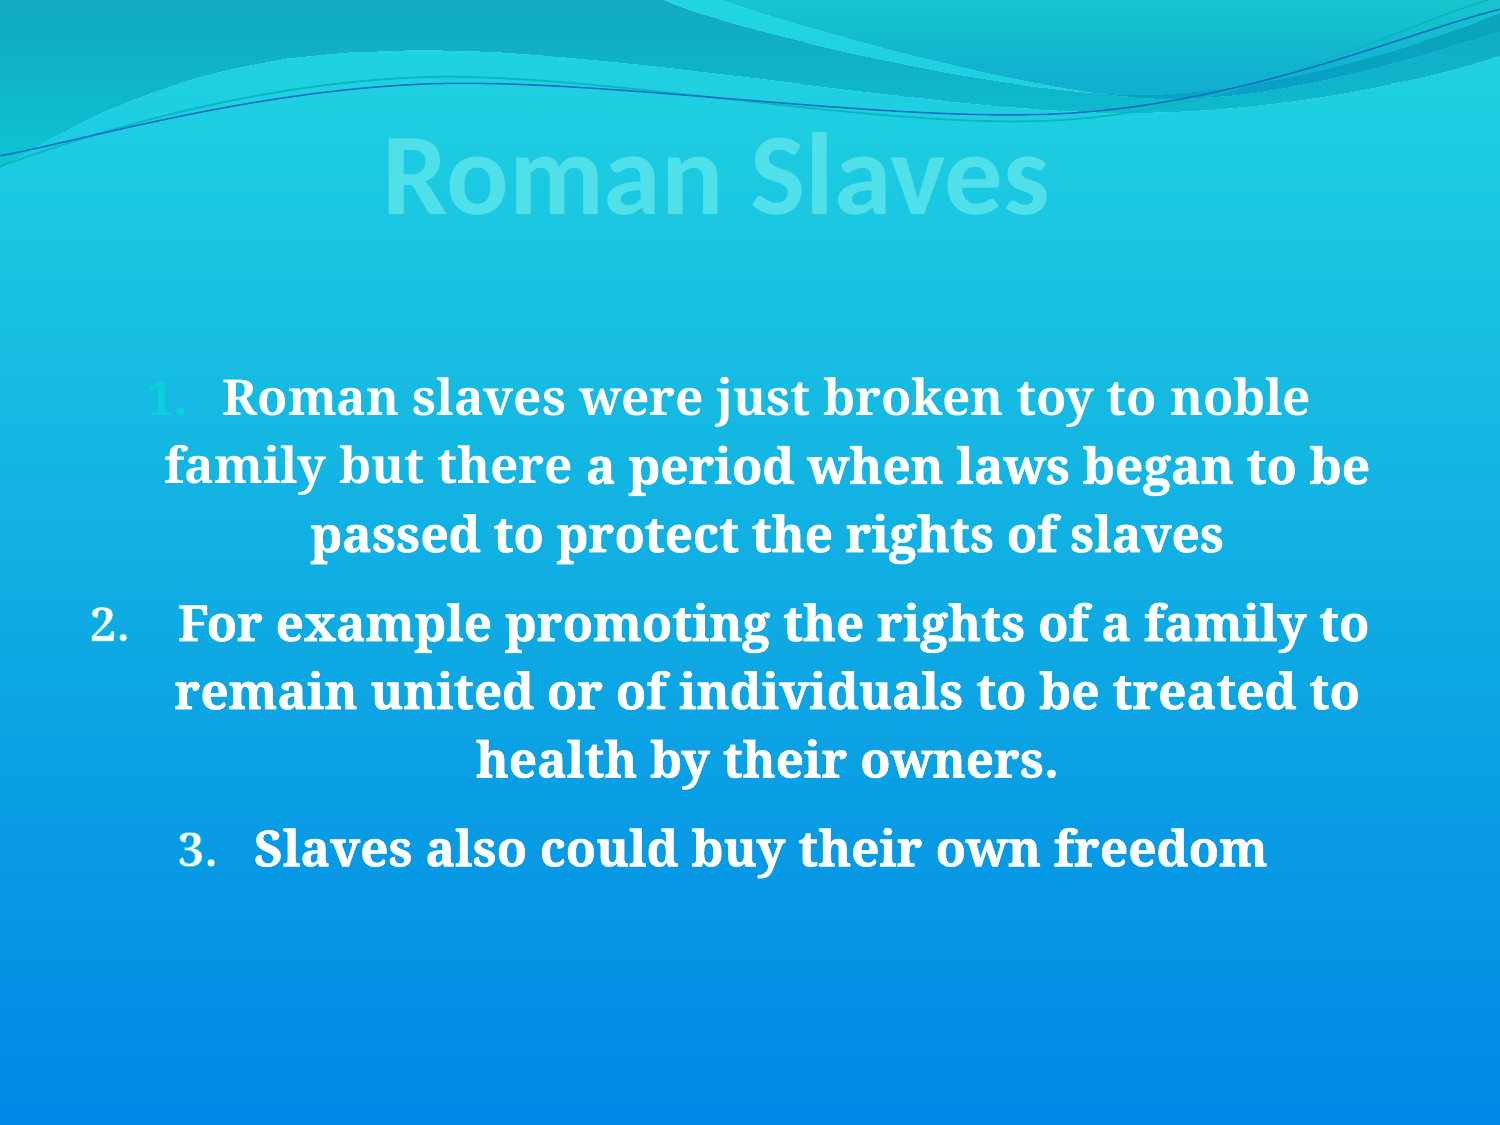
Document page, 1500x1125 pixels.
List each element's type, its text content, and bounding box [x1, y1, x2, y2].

title Roman Slaves [87, 62, 1376, 238]
subtitle Roman slaves were just broken toy to noble family but there a period when laws began to be passed to protect the rights of slaves For example promoting the rights of a family to remain united or of individuals to be treated to health by their owners. Slaves also could buy their own freedom [87, 350, 1376, 888]
